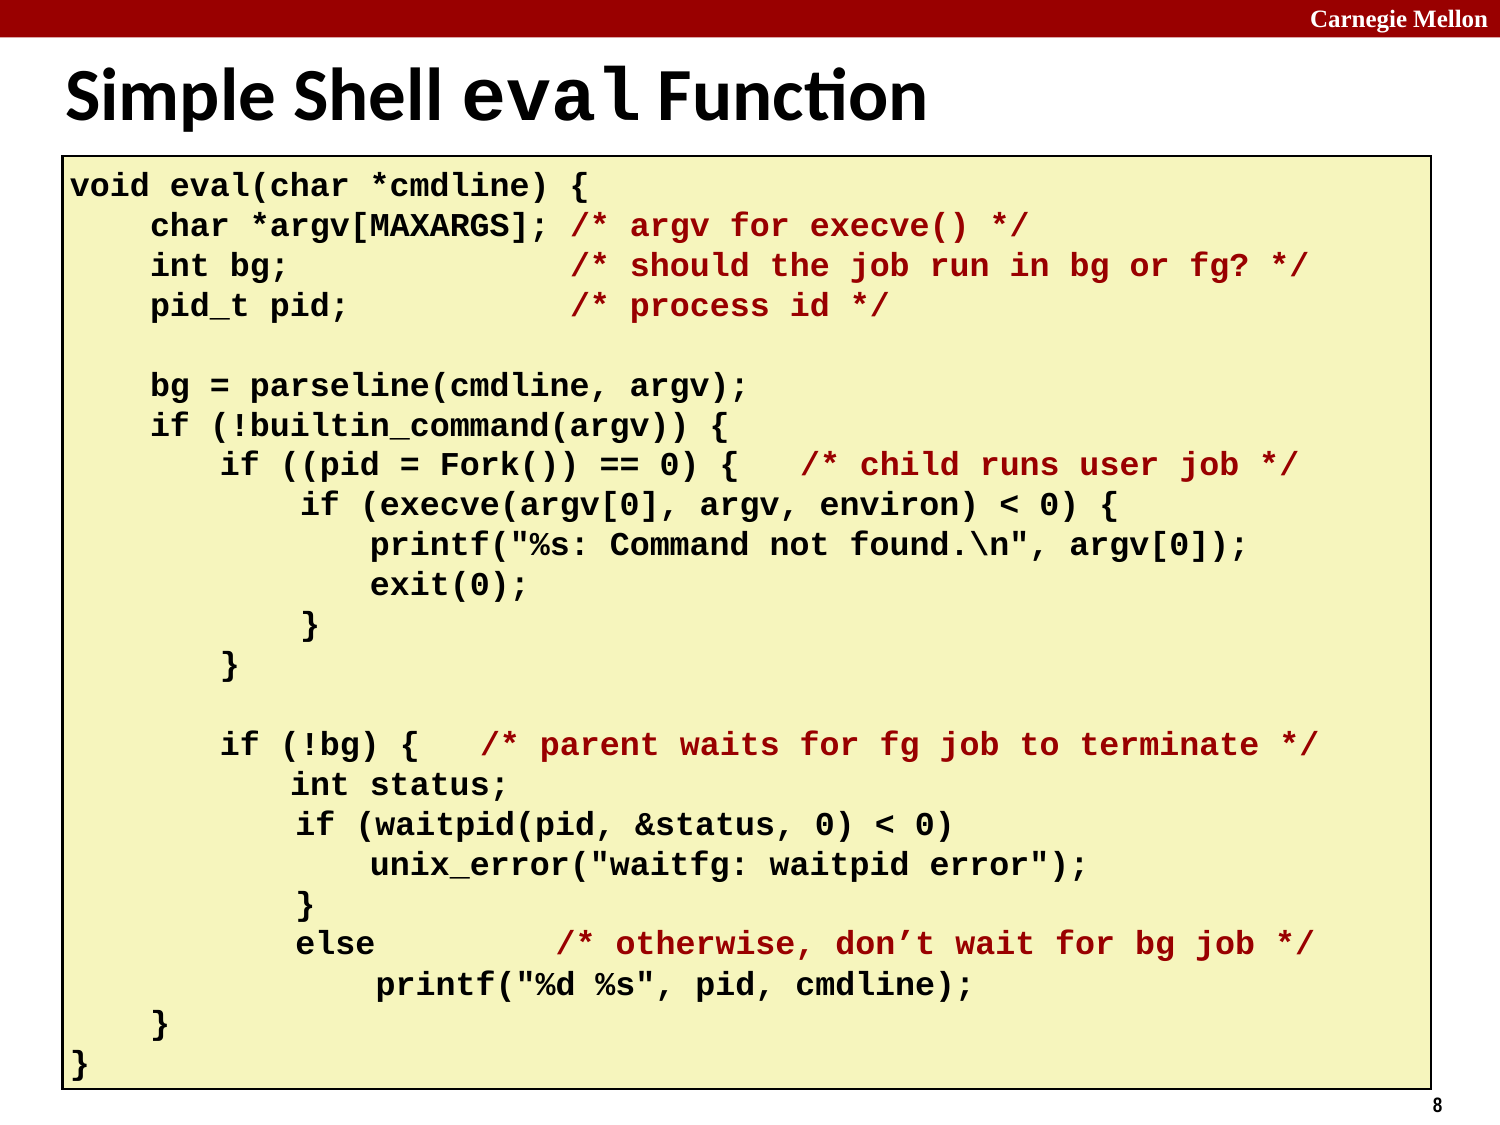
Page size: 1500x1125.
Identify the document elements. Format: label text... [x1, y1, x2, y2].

title Simple Shell eval Function [49, 25, 1159, 155]
text_box void eval(char *cmdline) { char *argv[MAXARGS]; /* argv for execve() */ int bg; /* should the job run in bg or fg? */ pid_t pid; /* process id */ bg = parseline(cmdline, argv); if (!builtin_command(argv)) { if ((pid = Fork()) == 0) { /* child runs user job */ if (execve(argv[0], argv, environ) < 0) { printf("%s: Command not found.\n", argv[0]); exit(0); } } if (!bg) { /* parent waits for fg job to terminate */ int status; if (waitpid(pid, &status, 0) < 0) unix_error("waitfg: waitpid error"); } else /* otherwise, don’t wait for bg job */ printf("%d %s", pid, cmdline); } } [62, 155, 1431, 1089]
